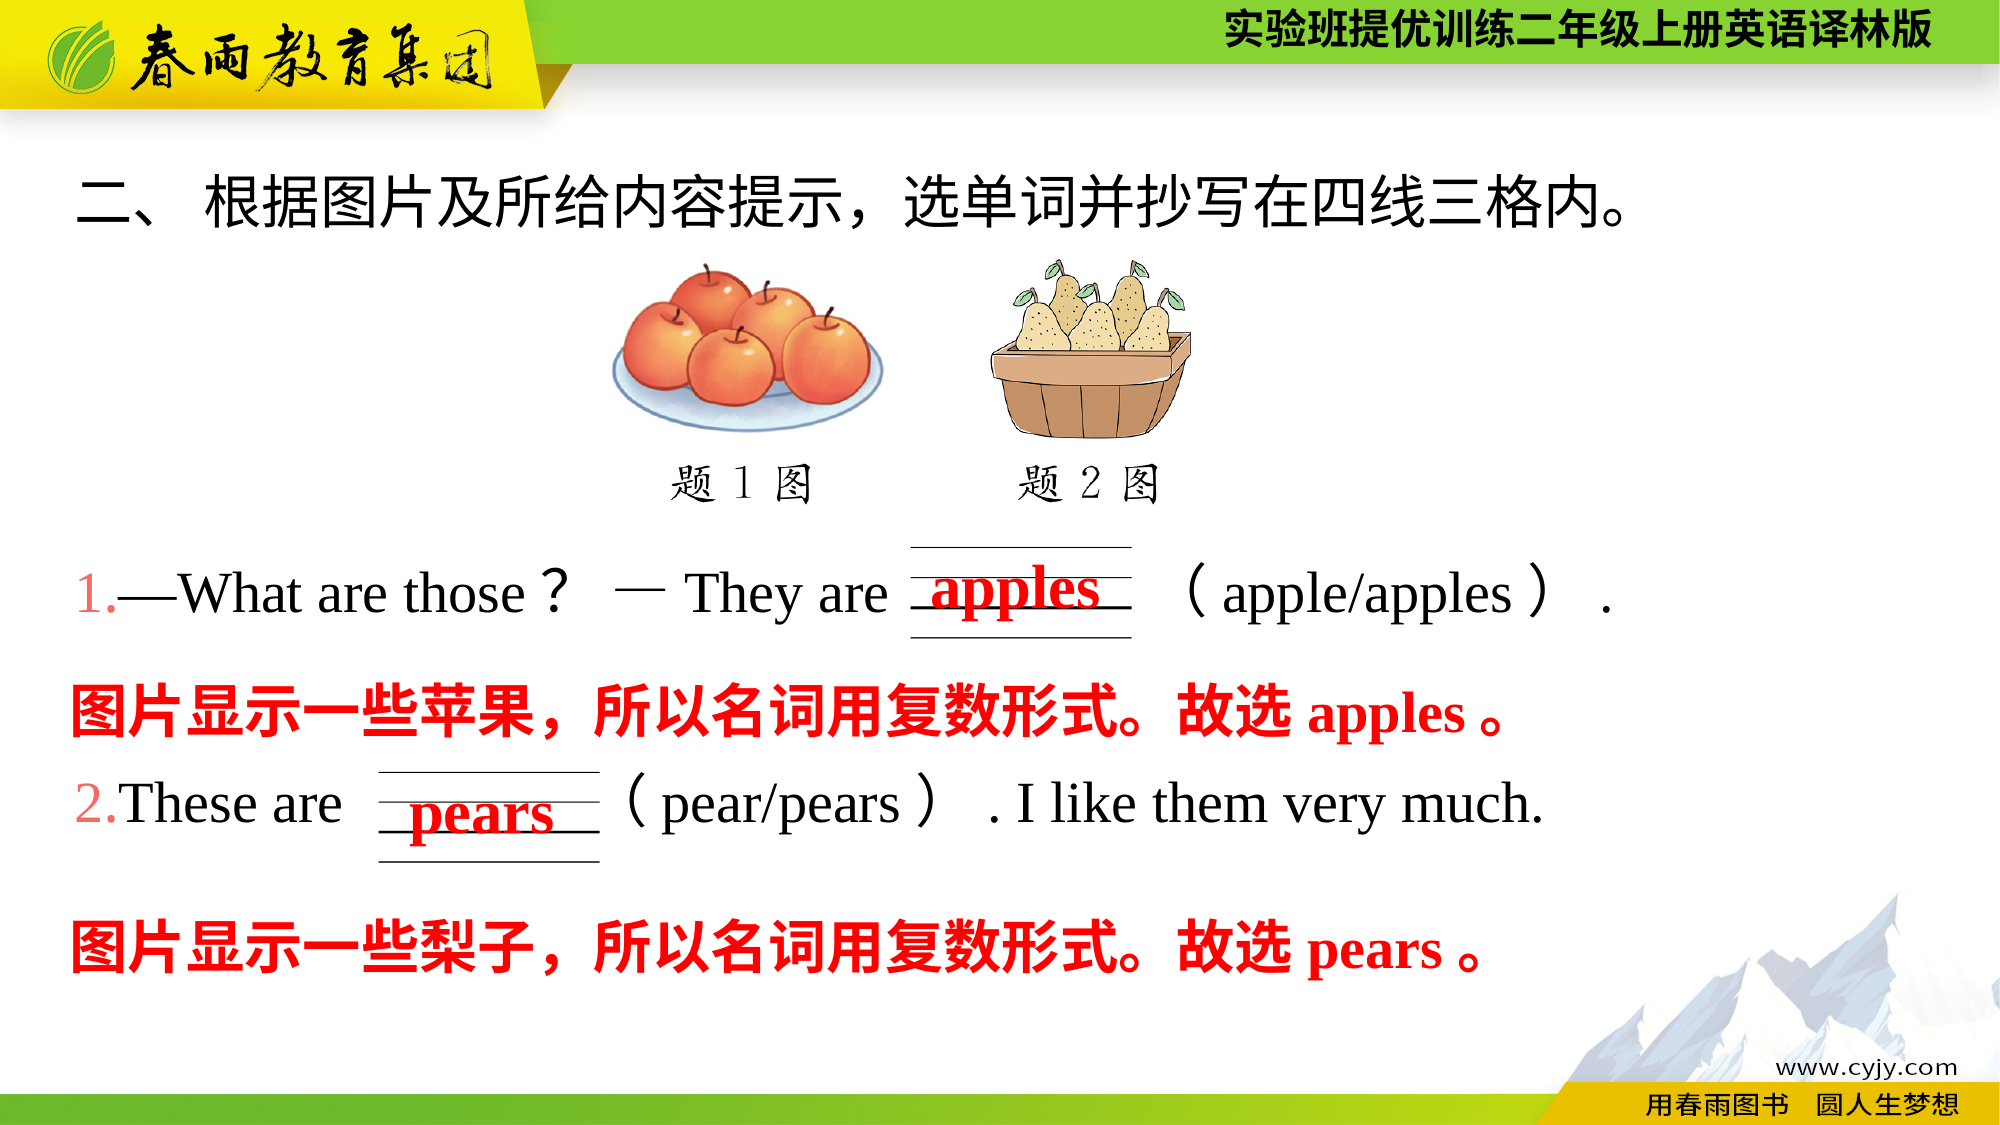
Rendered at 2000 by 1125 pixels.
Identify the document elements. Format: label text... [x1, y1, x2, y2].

list 二、 根据图片及所给内容提示，选单词并抄写在四线三格内。 1.—What are those？ —They are （apple/apples）. 2.These are （pear/pears）. I like them very much. [59, 122, 1944, 850]
text_box 图片显示一些苹果，所以名词用复数形式。故选apples。 [54, 631, 1939, 752]
picture [0, 0, 2000, 1125]
text_box 图片显示一些梨子，所以名词用复数形式。故选pears。 [54, 868, 1939, 989]
